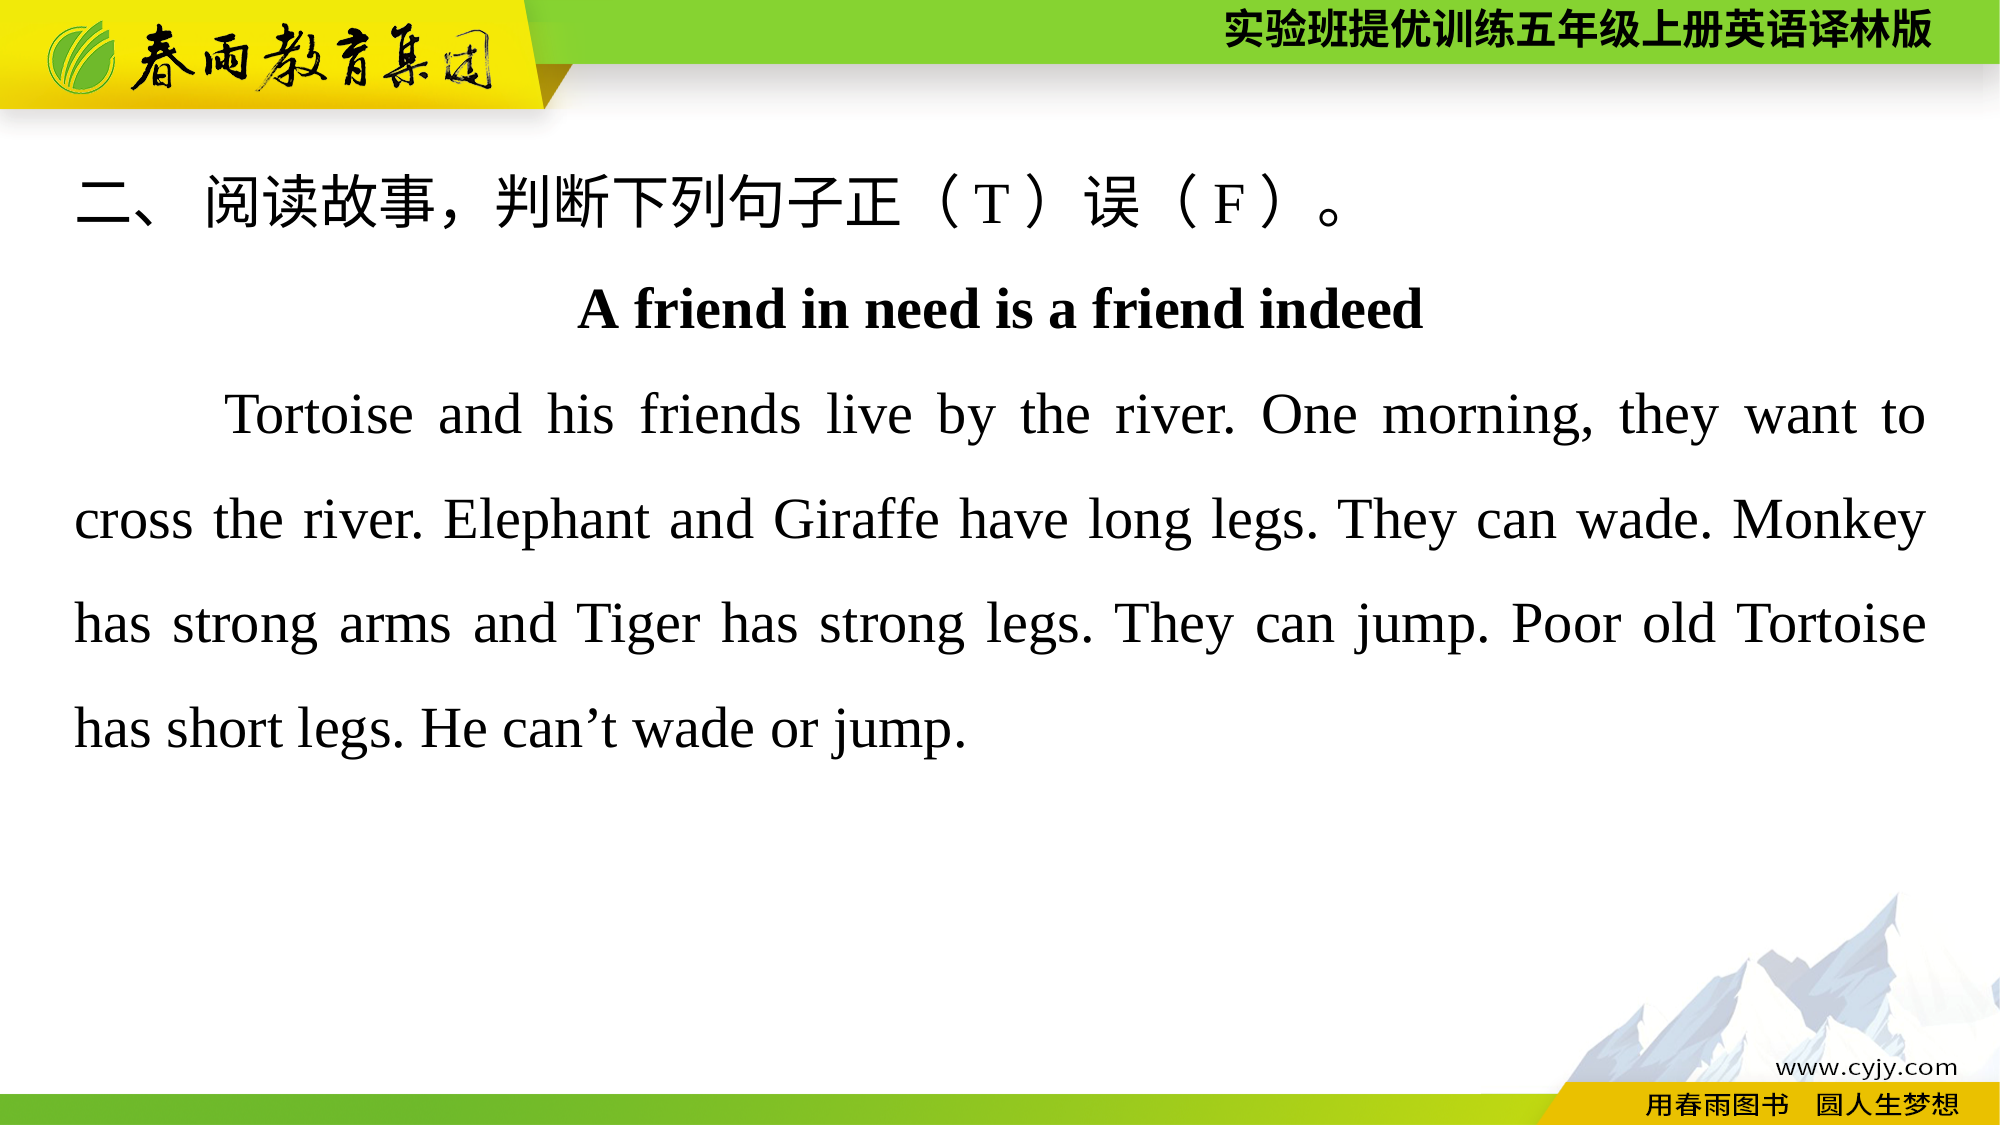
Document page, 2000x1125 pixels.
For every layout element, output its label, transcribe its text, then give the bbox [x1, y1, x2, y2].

list 二、 阅读故事，判断下列句子正（T）误（F）。 A friend in need is a friend indeed Tortoise and his friends live by the river. One morning, they want to cross the river. Elephant and Giraffe have long legs. They can wade. Monkey has strong arms and Tiger has strong legs. They can jump. Poor old Tortoise has short legs. He can’t wade or jump. [59, 122, 1944, 774]
picture [0, 0, 2000, 1125]
